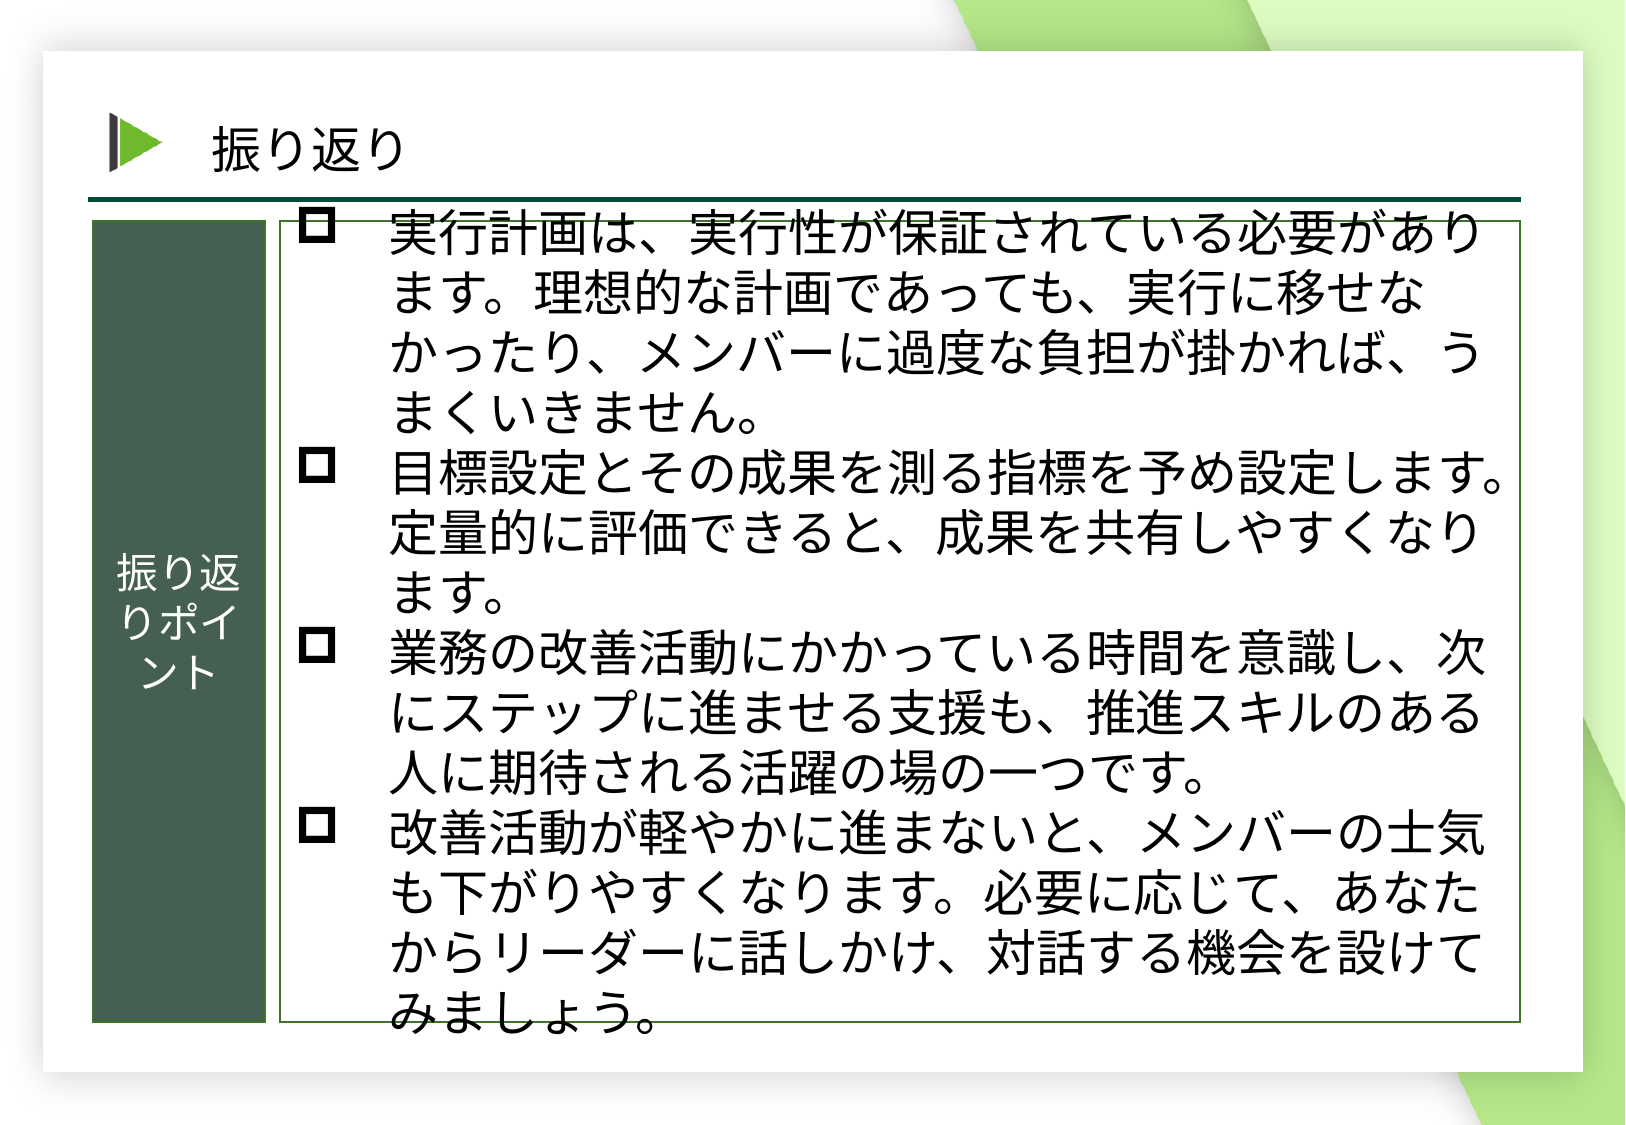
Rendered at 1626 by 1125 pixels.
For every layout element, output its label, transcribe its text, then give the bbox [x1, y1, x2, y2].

text_box 振り返りポイント [92, 220, 266, 1023]
picture [0, 0, 1625, 1125]
text_box 実行計画は、実行性が保証されている必要があります。理想的な計画であっても、実行に移せなかったり、メンバーに過度な負担が掛かれば、うまくいきません。 目標設定とその成果を測る指標を予め設定します。定量的に評価できると、成果を共有しやすくなります。 業務の改善活動にかかっている時間を意識し、次にステップに進ませる支援も、推進スキルのある人に期待される活躍の場の一つです。 改善活動が軽やかに進まないと、メンバーの士気も下がりやすくなります。必要に応じて、あなたからリーダーに話しかけ、対話する機会を設けてみましょう。 [279, 220, 1521, 1023]
